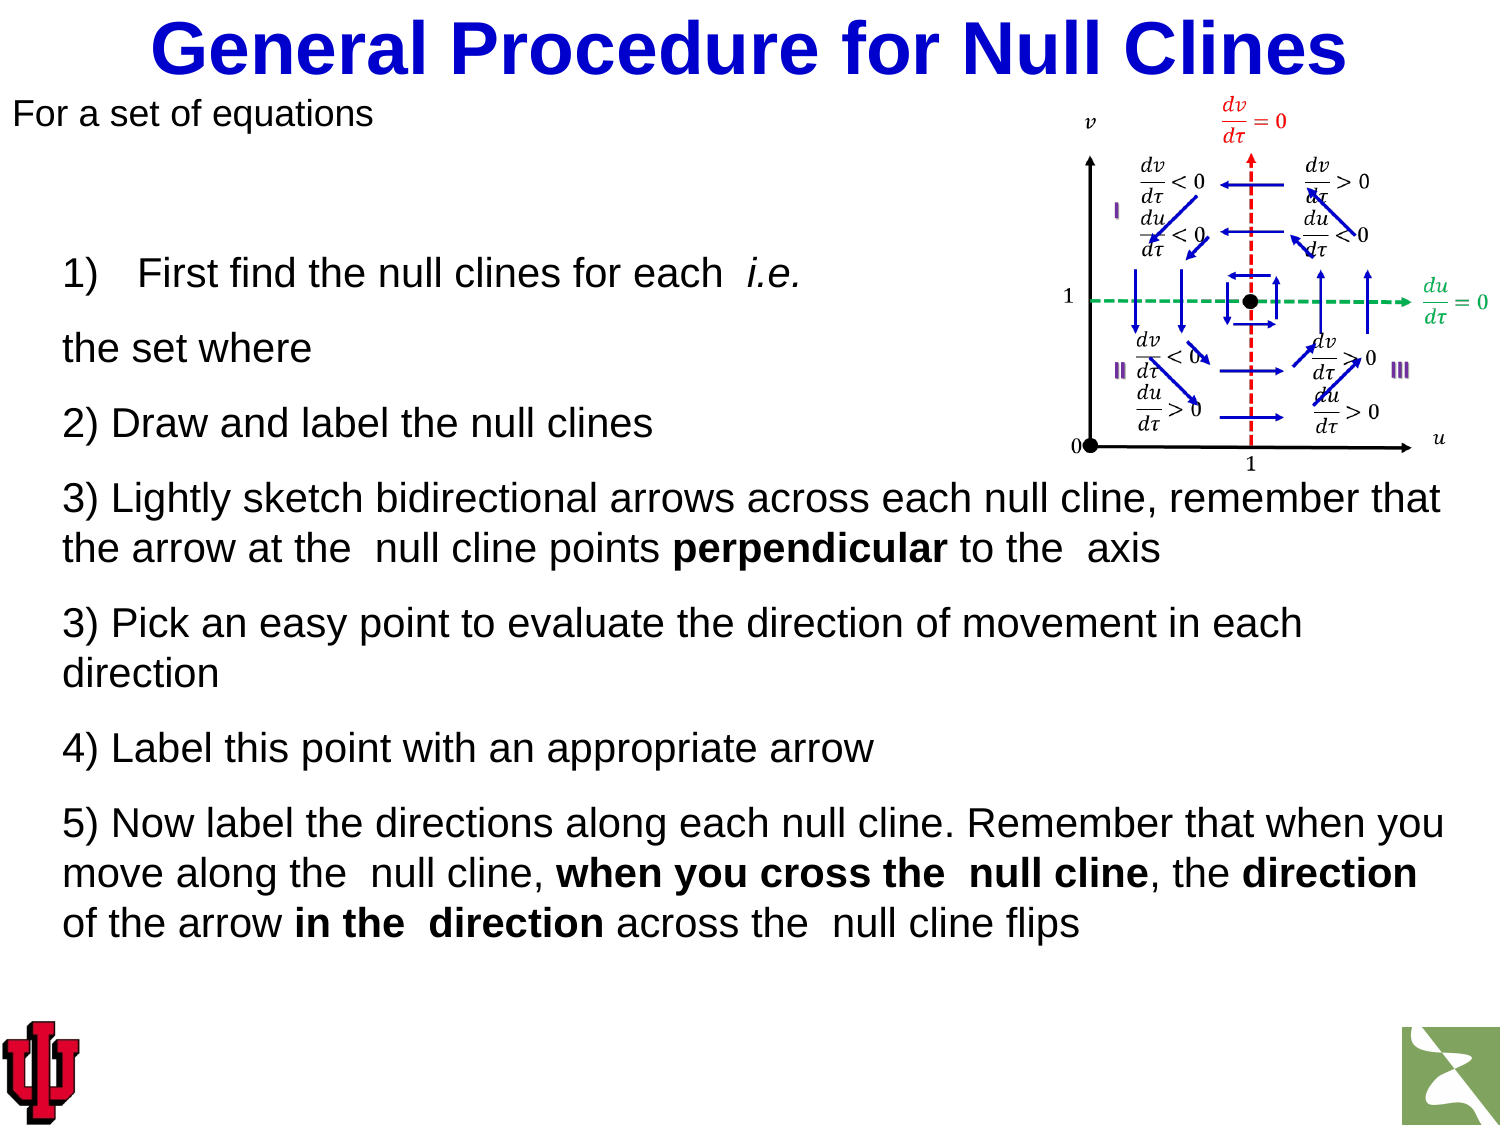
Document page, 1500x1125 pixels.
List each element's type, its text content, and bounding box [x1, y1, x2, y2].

picture [0, 1020, 80, 1125]
picture [1053, 89, 1500, 489]
title General Procedure for Null Clines [0, 0, 1500, 90]
picture [1402, 1027, 1500, 1125]
